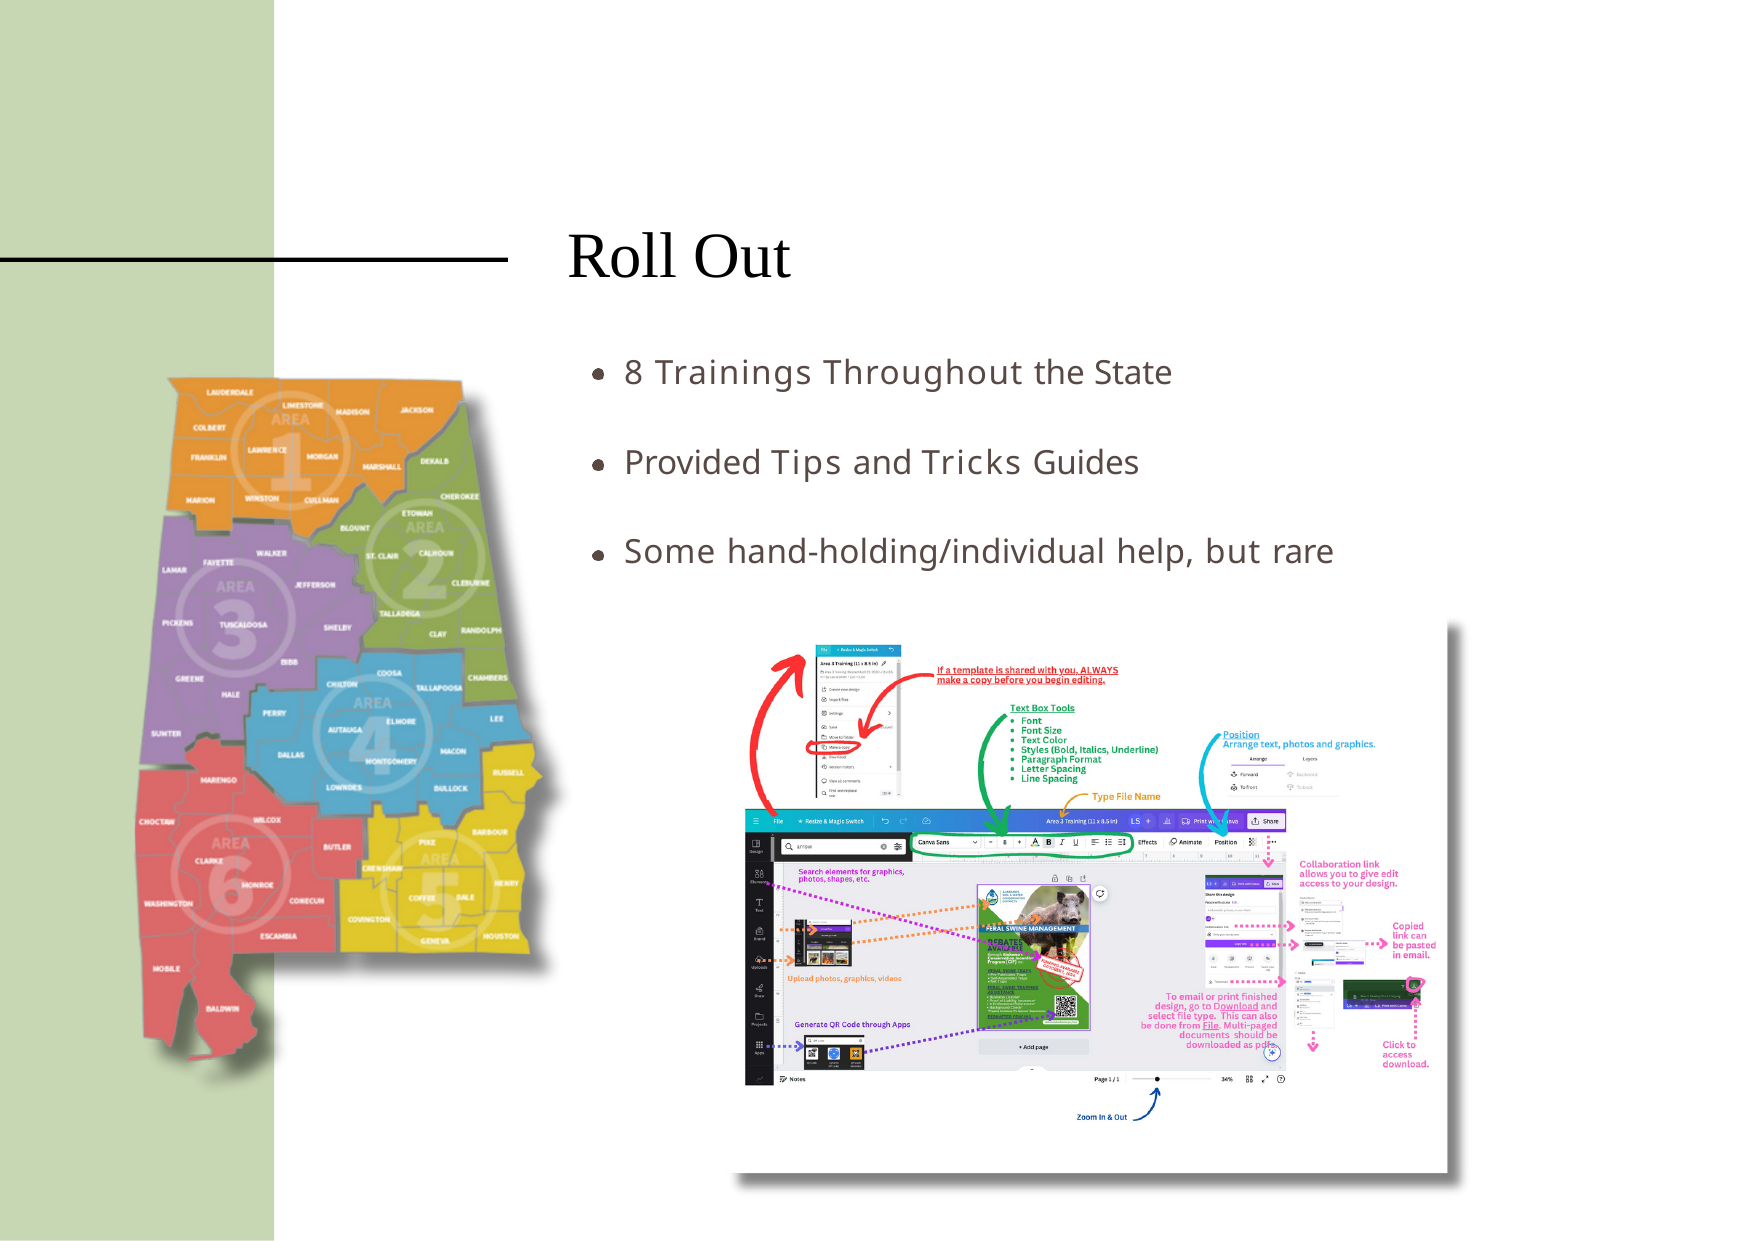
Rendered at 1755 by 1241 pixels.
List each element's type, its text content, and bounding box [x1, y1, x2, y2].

title Roll Out [615, 210, 795, 420]
text_box 8 Trainings Throughout the State Provided Tips and Tricks Guides Some hand-holding/individual help, but rare [622, 349, 1370, 571]
picture [718, 611, 1480, 1201]
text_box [0, 0, 611, 1241]
